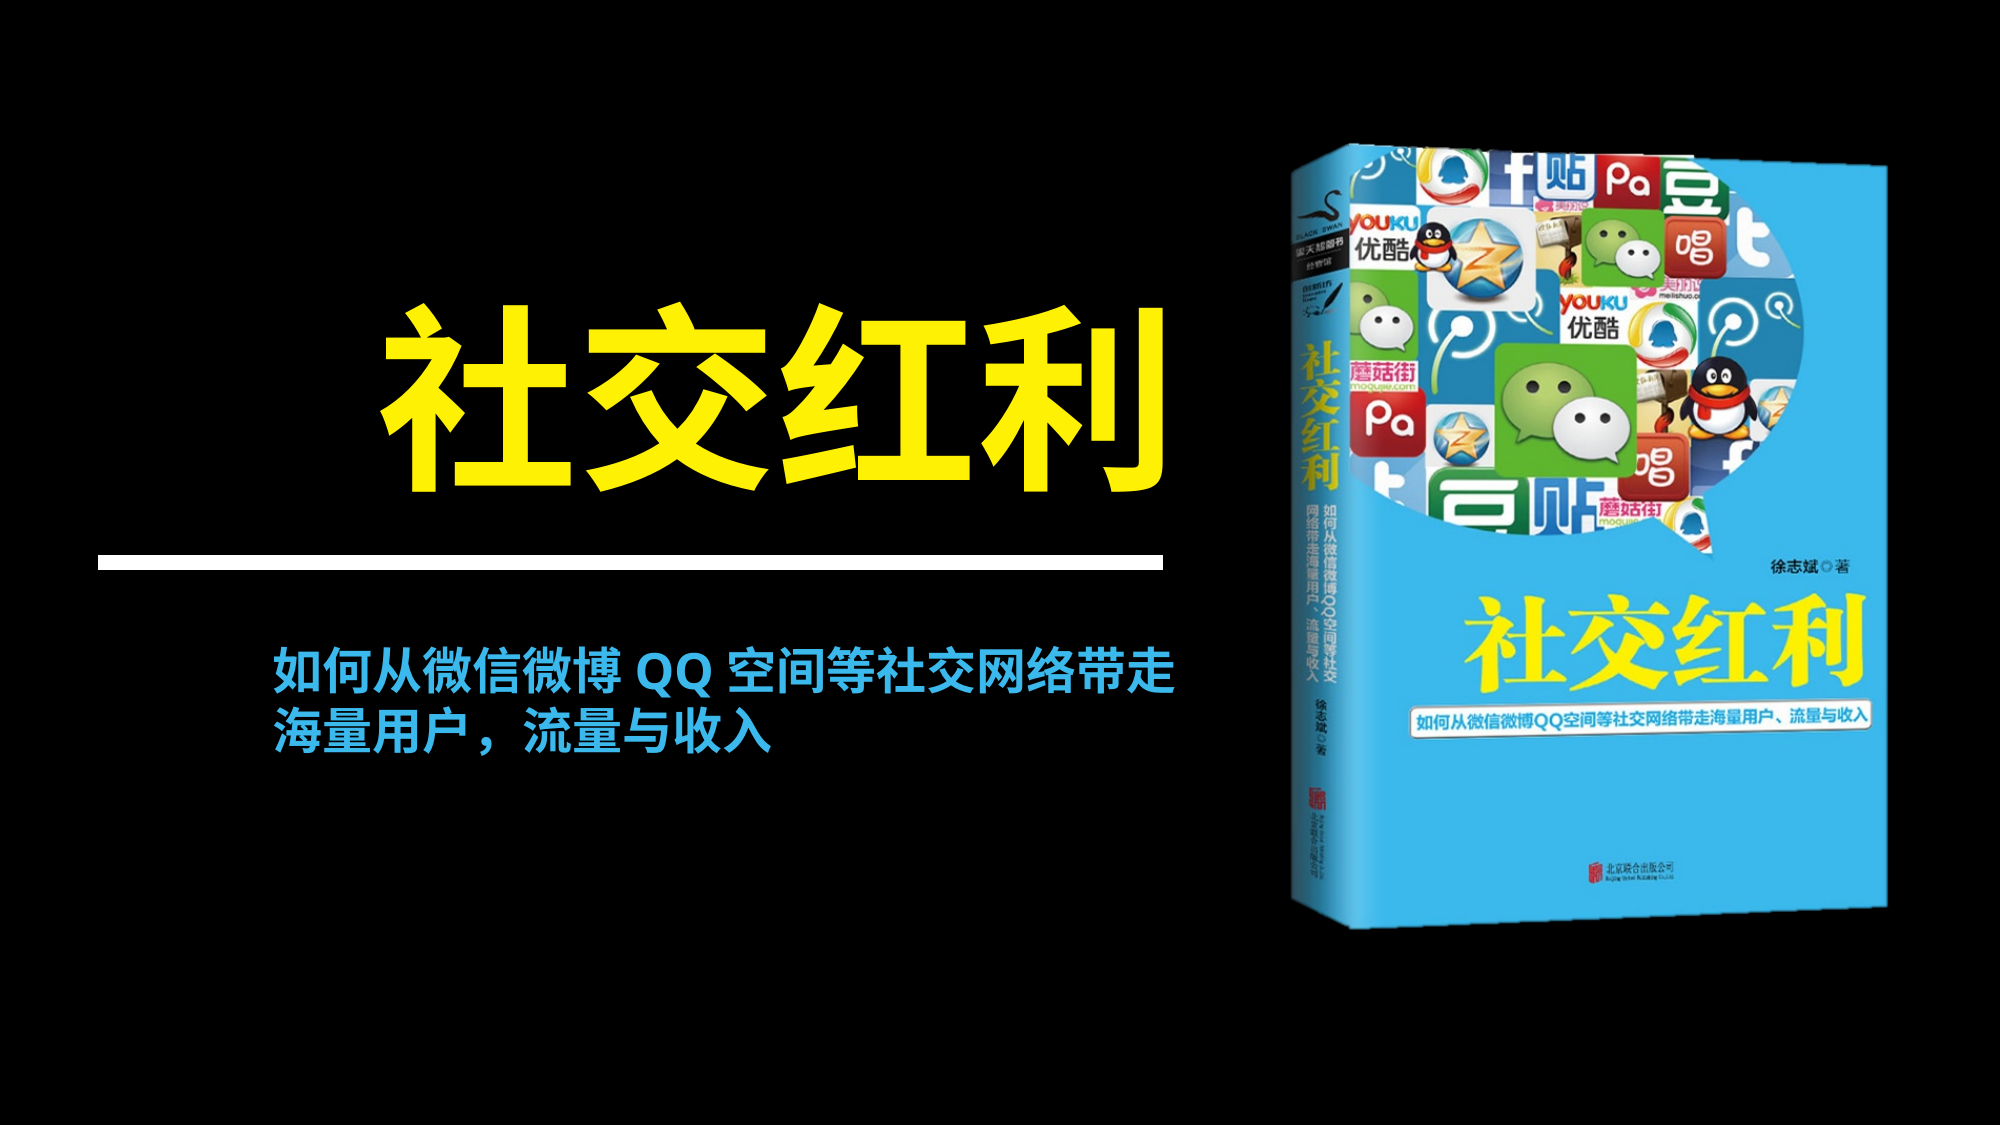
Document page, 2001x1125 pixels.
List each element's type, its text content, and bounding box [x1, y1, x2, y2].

text_box 如何从微信微博QQ空间等社交网络带走海量用户，流量与收入 [257, 632, 1162, 767]
text_box 社交红利 [362, 267, 1162, 523]
picture [1162, 109, 2000, 949]
